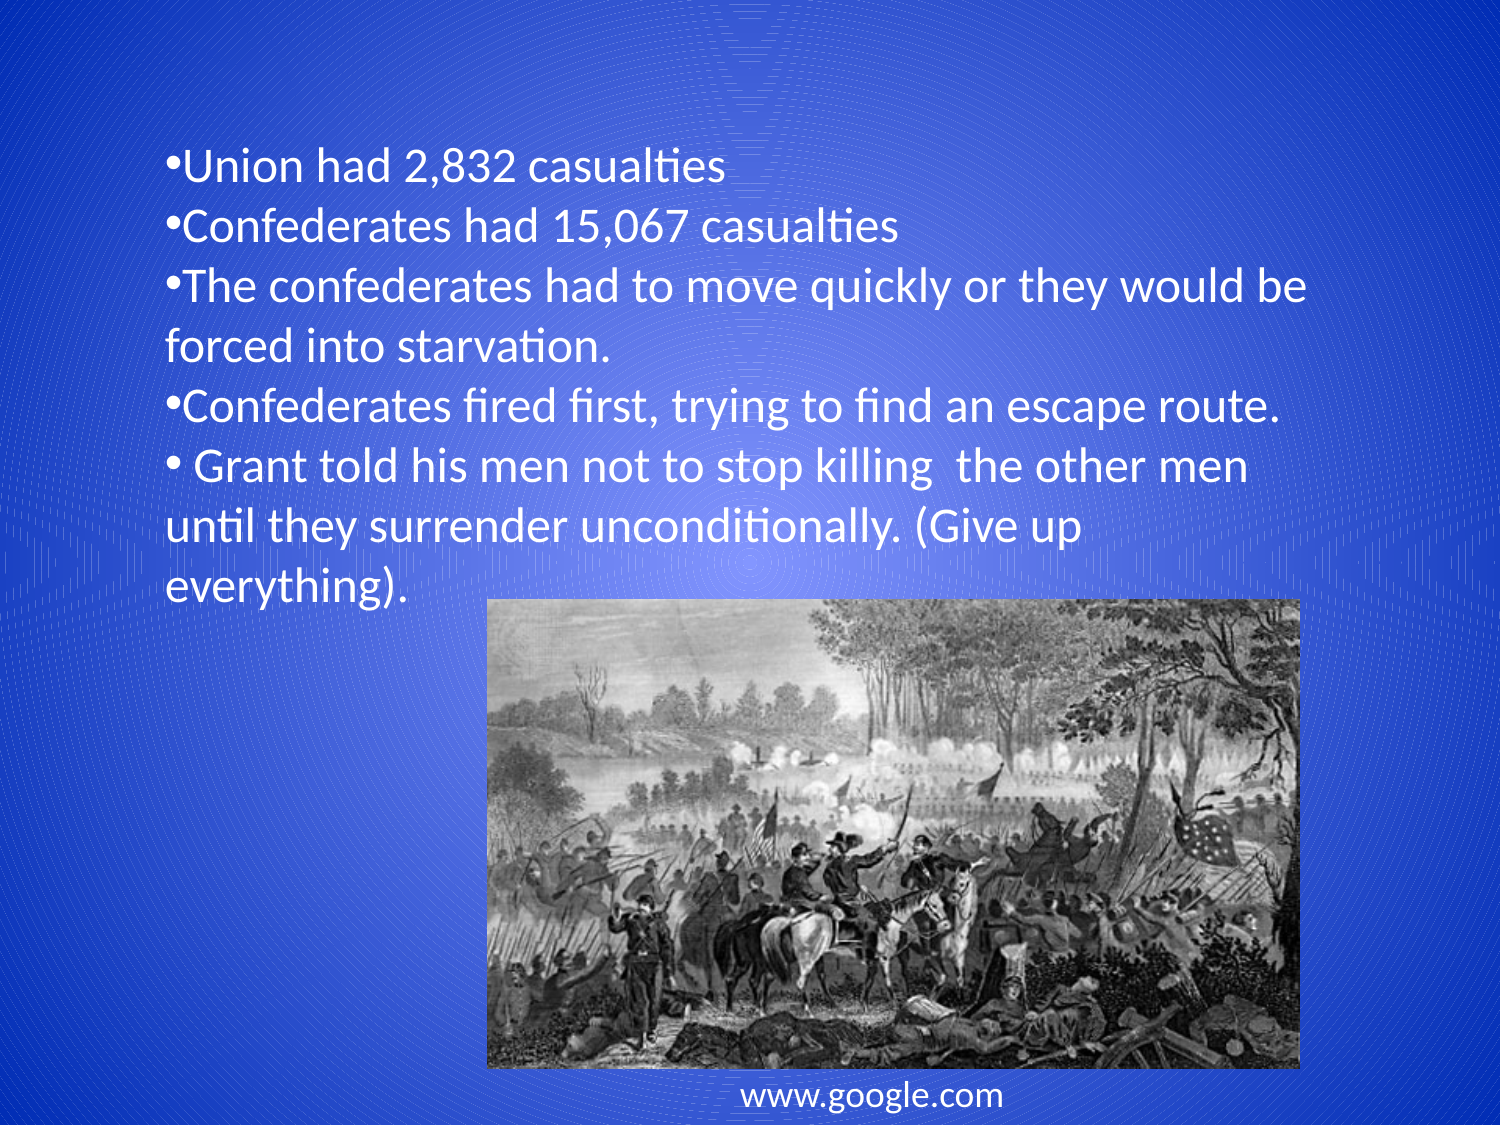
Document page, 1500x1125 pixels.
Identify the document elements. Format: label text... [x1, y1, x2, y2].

text_box Union had 2,832 casualties Confederates had 15,067 casualties The confederates had to move quickly or they would be forced into starvation. Confederates fired first, trying to find an escape route. Grant told his men not to stop killing the other men until they surrender unconditionally. (Give up everything). [149, 124, 1350, 680]
picture [487, 599, 1301, 1069]
text_box www.google.com [724, 1078, 1175, 1123]
